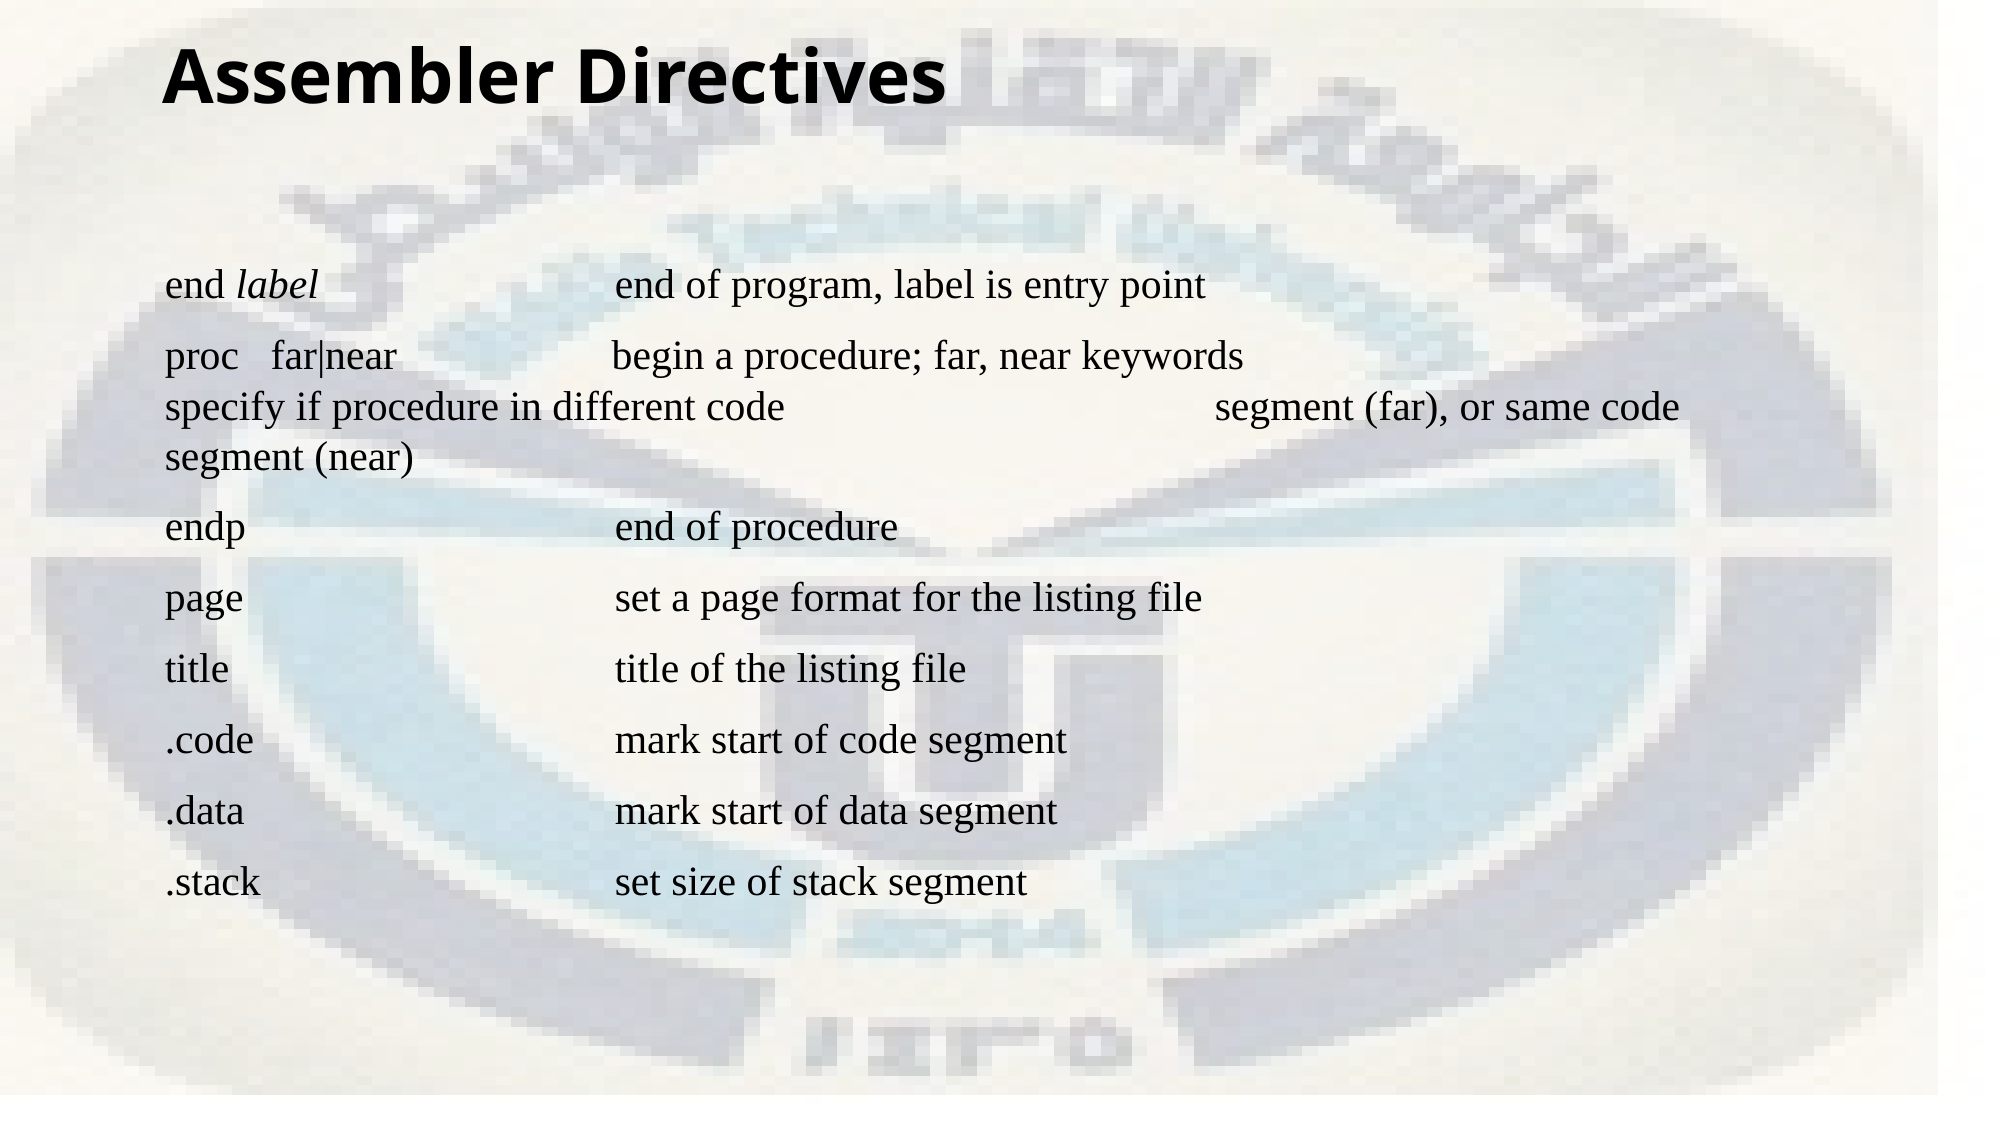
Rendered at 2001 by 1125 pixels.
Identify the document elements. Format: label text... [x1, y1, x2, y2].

title Assembler Directives [147, 0, 1843, 159]
text_box Label Operator Operand[s] ;Comment INIT: mov ax, bx ; Copy contents of bx into ax Label - INIT: Operator - mov Operands - ax and bx Comment - alphanumeric string between ; and \n Not case sensitive Unlike other assemblers, destination operand is first mov is the mnemonic that the assembler translates into an opcode [0, 0, 2000, 1125]
text_box end label end of program, label is entry point proc far|near begin a procedure; far, near keywords specify if procedure in different code segment (far), or same code segment (near) endp end of procedure page set a page format for the listing file title title of the listing file .code mark start of code segment .data mark start of data segment .stack set size of stack segment [149, 249, 1784, 911]
